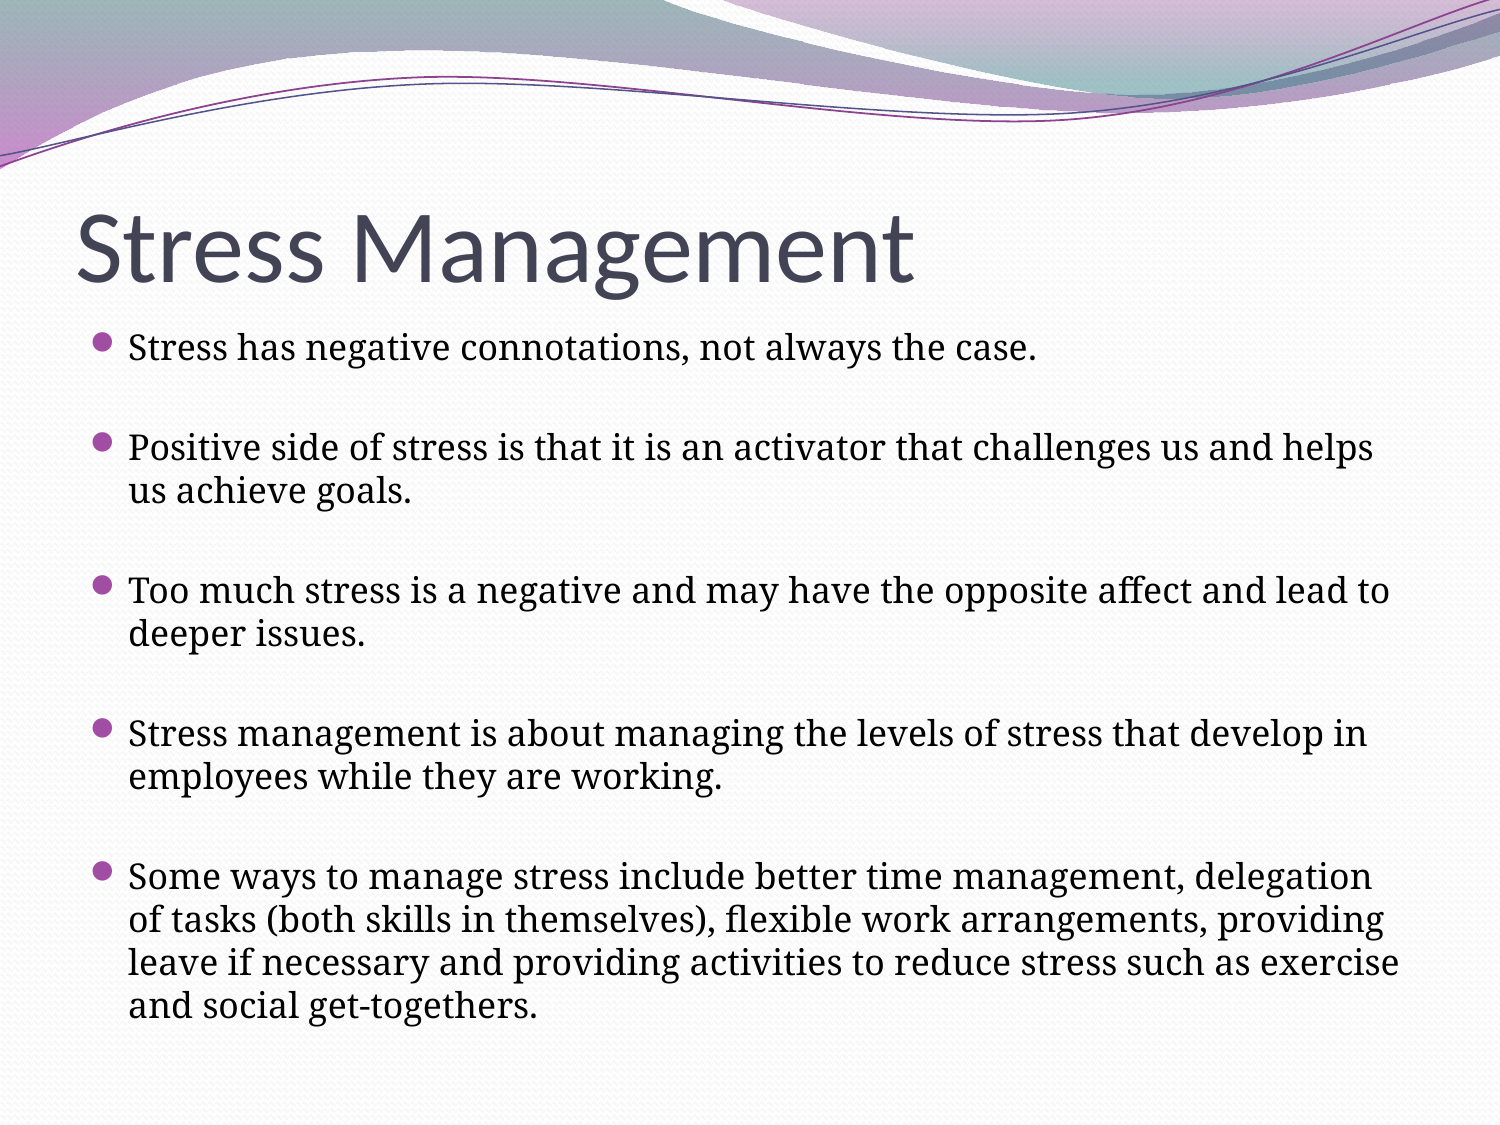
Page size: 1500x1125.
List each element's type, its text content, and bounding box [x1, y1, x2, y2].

list Stress has negative connotations, not always the case. Positive side of stress is that it is an activator that challenges us and helps us achieve goals. Too much stress is a negative and may have the opposite affect and lead to deeper issues. Stress management is about managing the levels of stress that develop in employees while they are working. Some ways to manage stress include better time management, delegation of tasks (both skills in themselves), flexible work arrangements, providing leave if necessary and providing activities to reduce stress such as exercise and social get-togethers. [75, 317, 1425, 1038]
title Stress Management [75, 115, 1425, 303]
